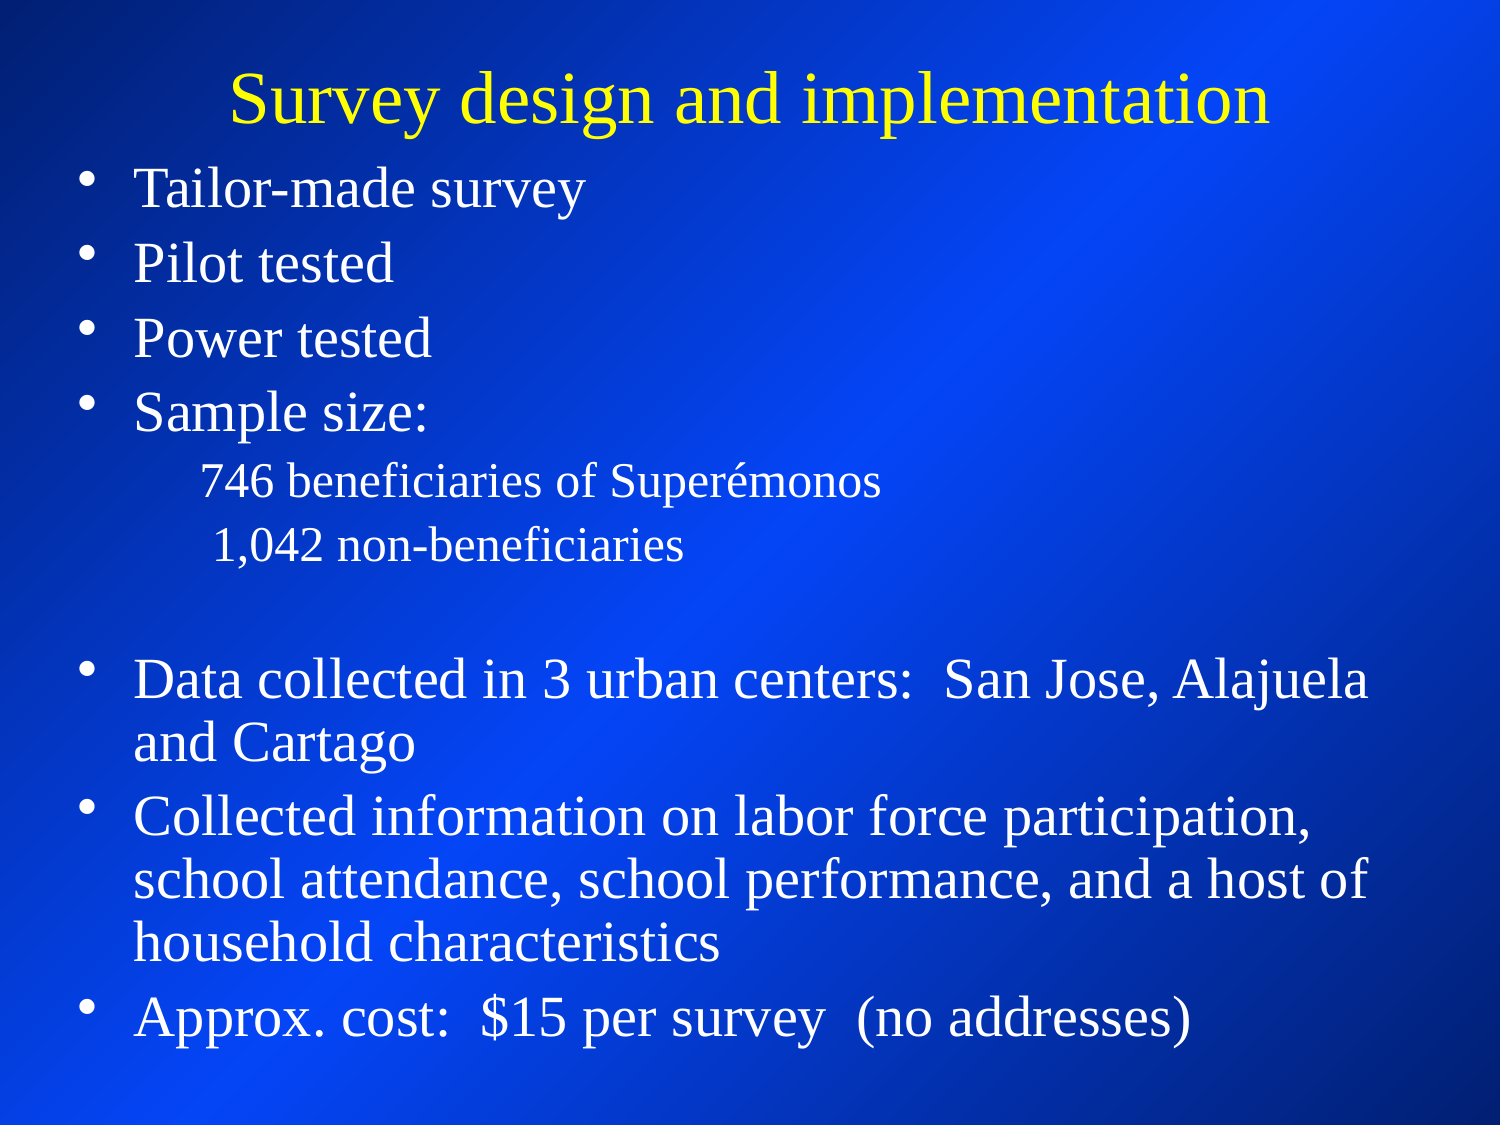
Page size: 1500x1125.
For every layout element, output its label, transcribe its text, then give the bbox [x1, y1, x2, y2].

title Survey design and implementation [112, 0, 1388, 149]
list Tailor-made survey Pilot tested Power tested Sample size: 746 beneficiaries of Superémonos 1,042 non-beneficiaries Data collected in 3 urban centers: San Jose, Alajuela and Cartago Collected information on labor force participation, school attendance, school performance, and a host of household characteristics Approx. cost: $15 per survey (no addresses) [62, 149, 1451, 1051]
